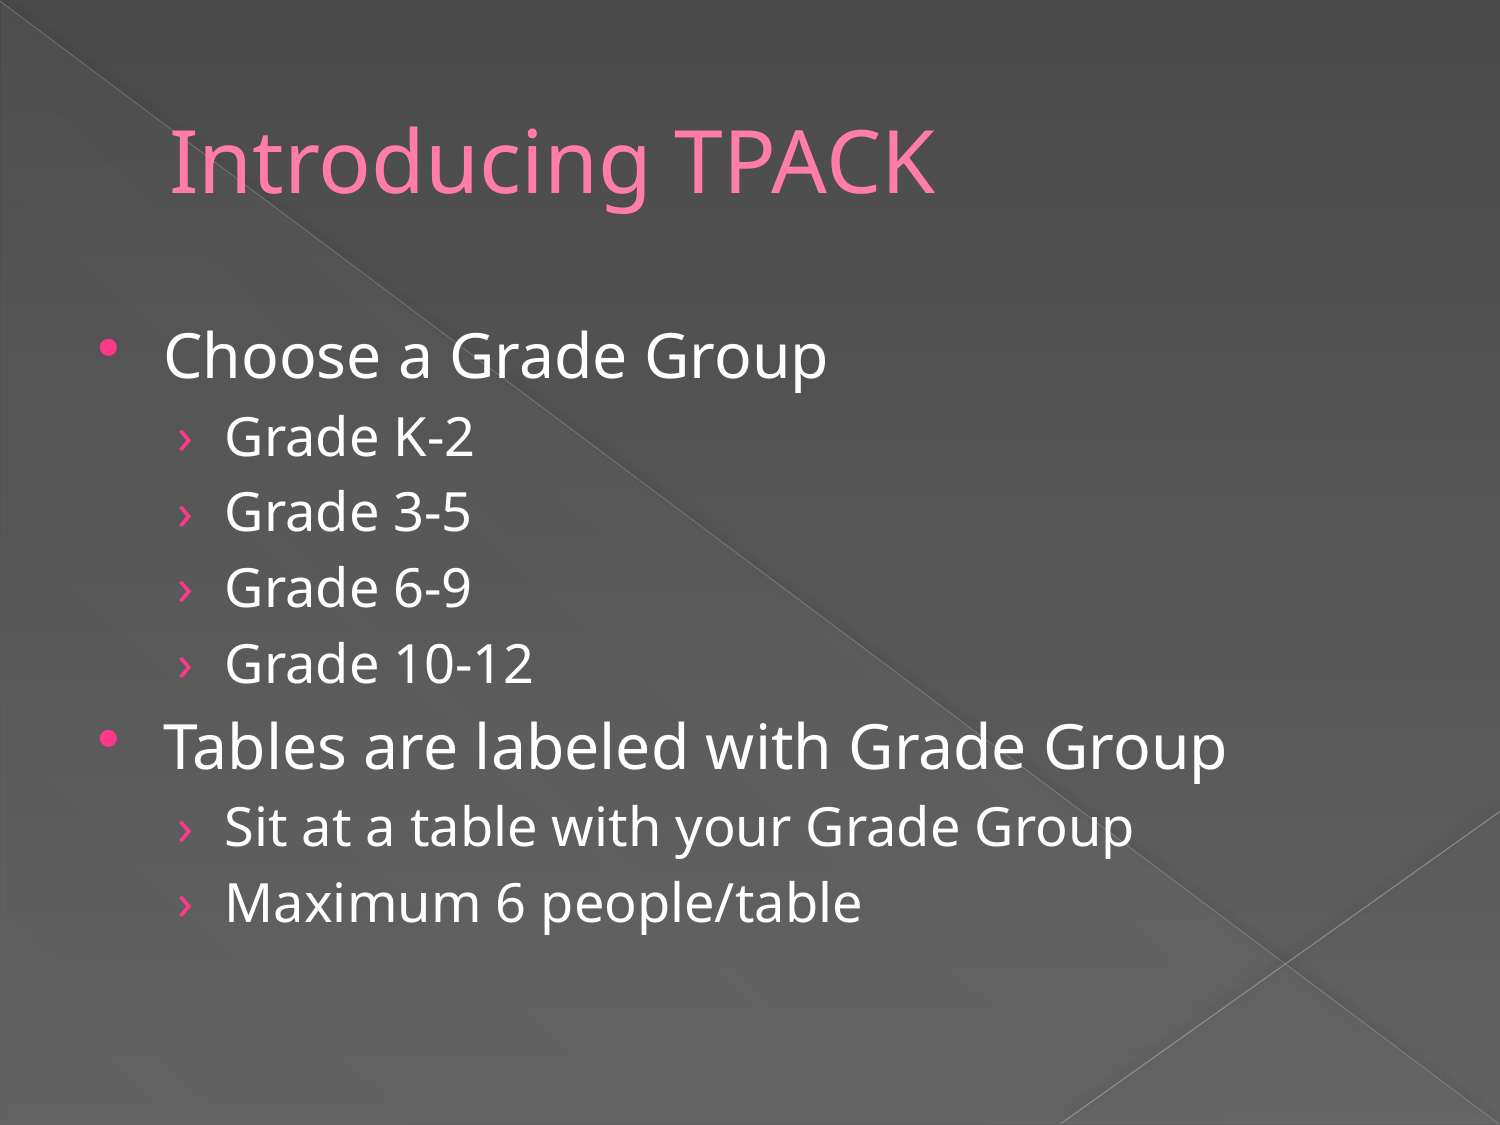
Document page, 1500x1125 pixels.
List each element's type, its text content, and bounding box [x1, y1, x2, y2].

list Choose a Grade Group Grade K-2 Grade 3-5 Grade 6-9 Grade 10-12 Tables are labeled with Grade Group Sit at a table with your Grade Group Maximum 6 people/table [75, 308, 1425, 1059]
title Introducing TPACK [75, 43, 1425, 274]
